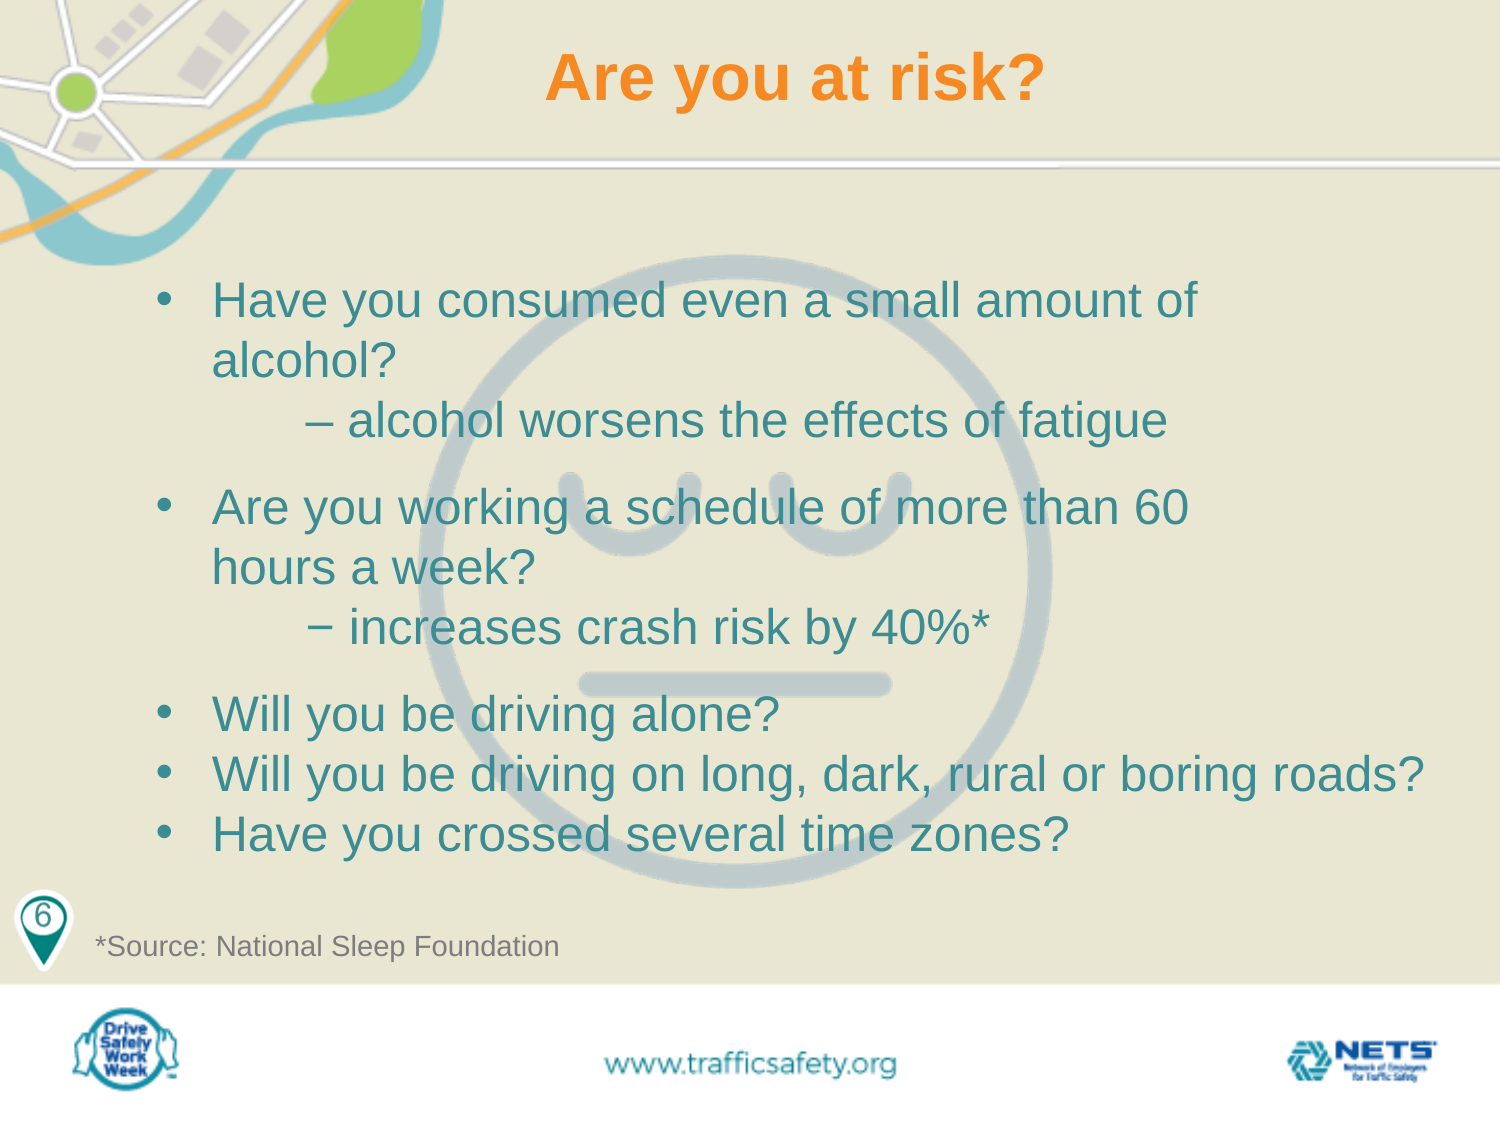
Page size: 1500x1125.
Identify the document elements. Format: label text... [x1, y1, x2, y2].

text_box *Source: National Sleep Foundation [105, 919, 210, 970]
title Are you at risk? [0, 0, 1075, 149]
picture [0, 0, 1500, 1125]
text_box Have you consumed even a small amount of alcohol? – alcohol worsens the effects of fatigue Are you working a schedule of more than 60 hours a week? − increases crash risk by 40%* Will you be driving alone? Will you be driving on long, dark, rural or boring roads? Have you crossed several time zones? [148, 260, 210, 919]
text_box Have you consumed even a small amount of alcohol? – alcohol worsens the effects of fatigue Are you working a schedule of more than 60 hours a week? − increases crash risk by 40%* Will you be driving alone? Will you be driving on long, dark, rural or boring roads? Have you crossed several time zones? [1259, 260, 1469, 929]
list [86, 165, 1441, 919]
